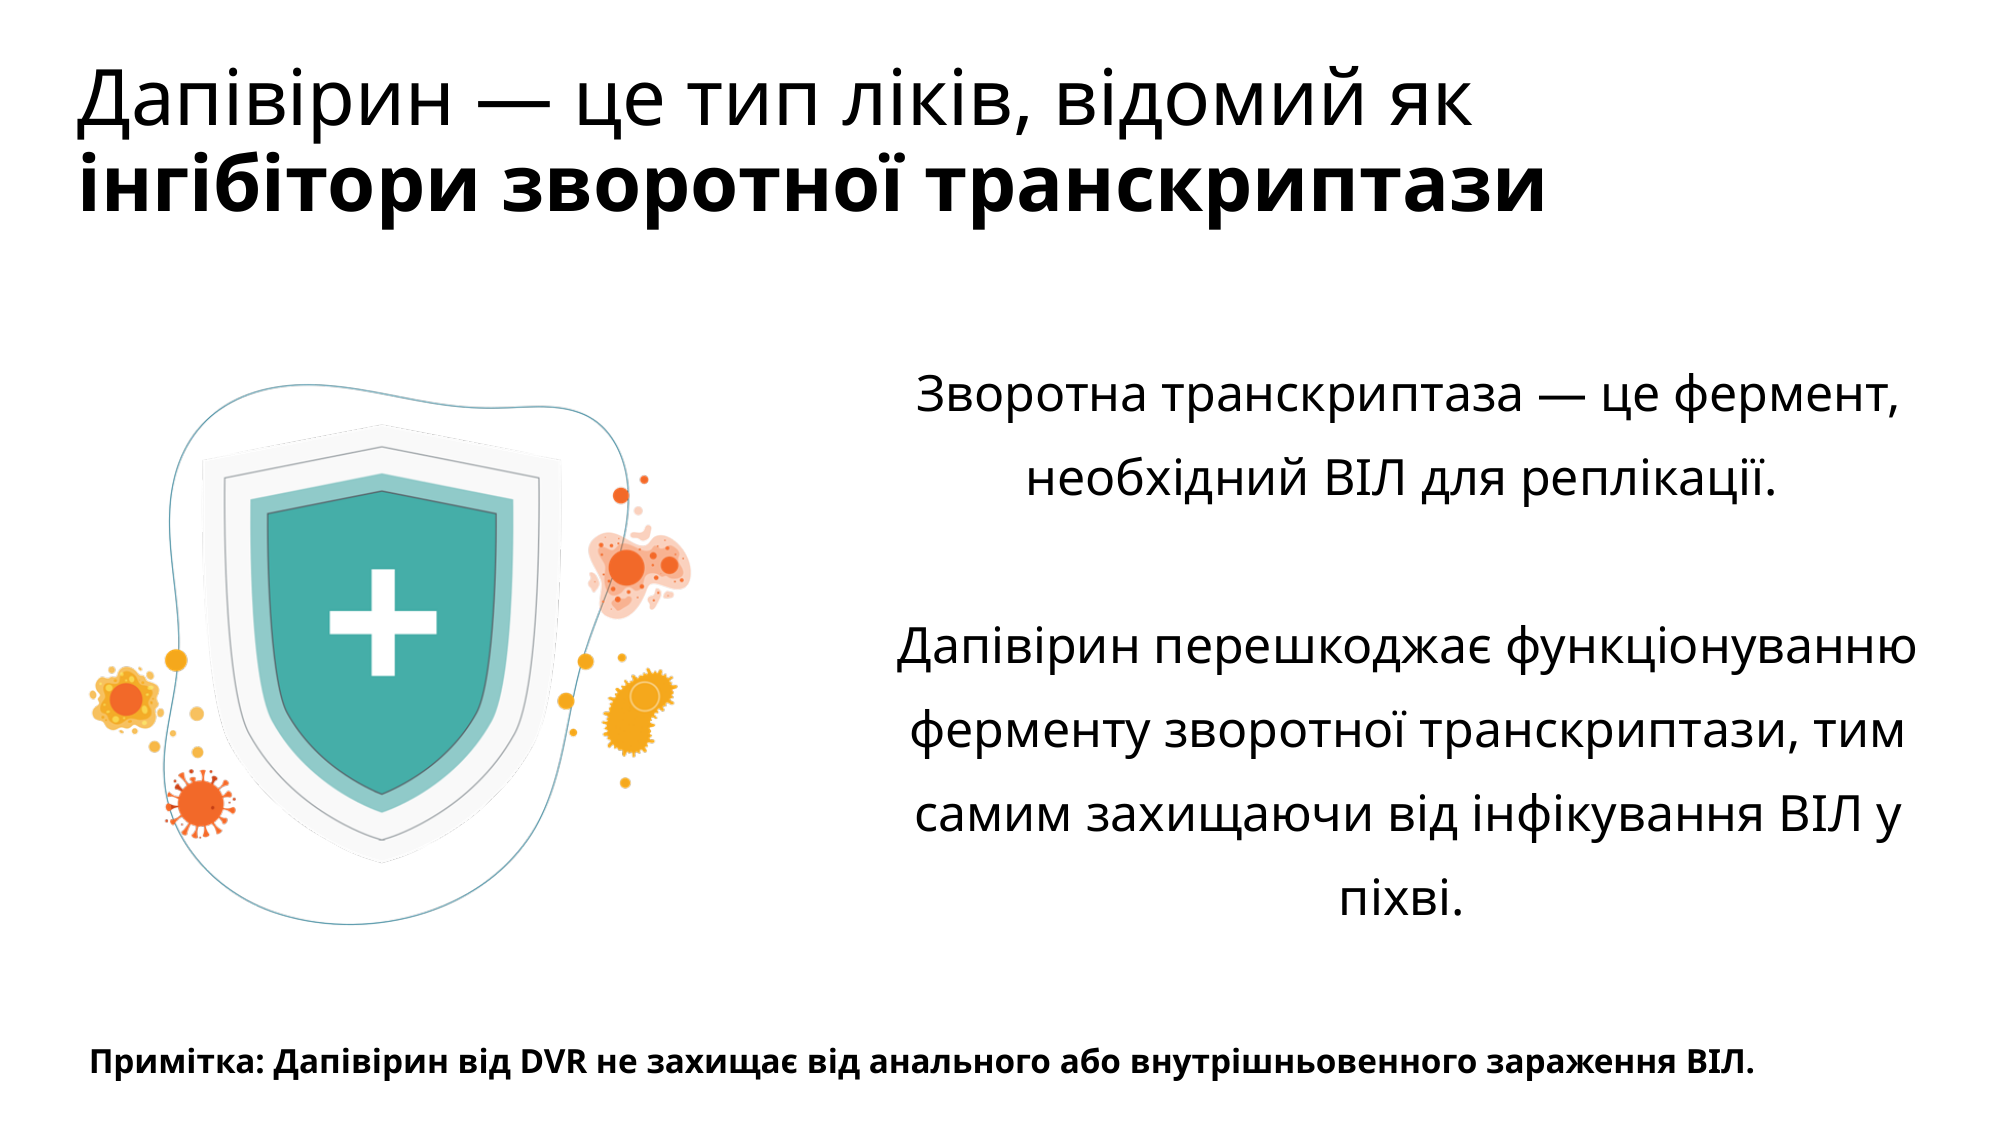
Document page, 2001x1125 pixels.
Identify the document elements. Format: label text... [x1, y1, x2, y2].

text_box Зворотна транскриптаза — це фермент, необхідний ВІЛ для реплікації. Дапівірин перешкоджає функціонуванню ферменту зворотної транскриптази, тим самим захищаючи від інфікування ВІЛ у піхві. [847, 337, 1969, 925]
text_box Дапівірин — це тип ліків, відомий як інгібітори зворотної транскриптази [77, 56, 1877, 315]
text_box Примітка: Дапівірин від DVR не захищає від анального або внутрішньовенного зараження ВІЛ. [88, 1042, 1969, 1081]
text_box [59, 337, 724, 1001]
